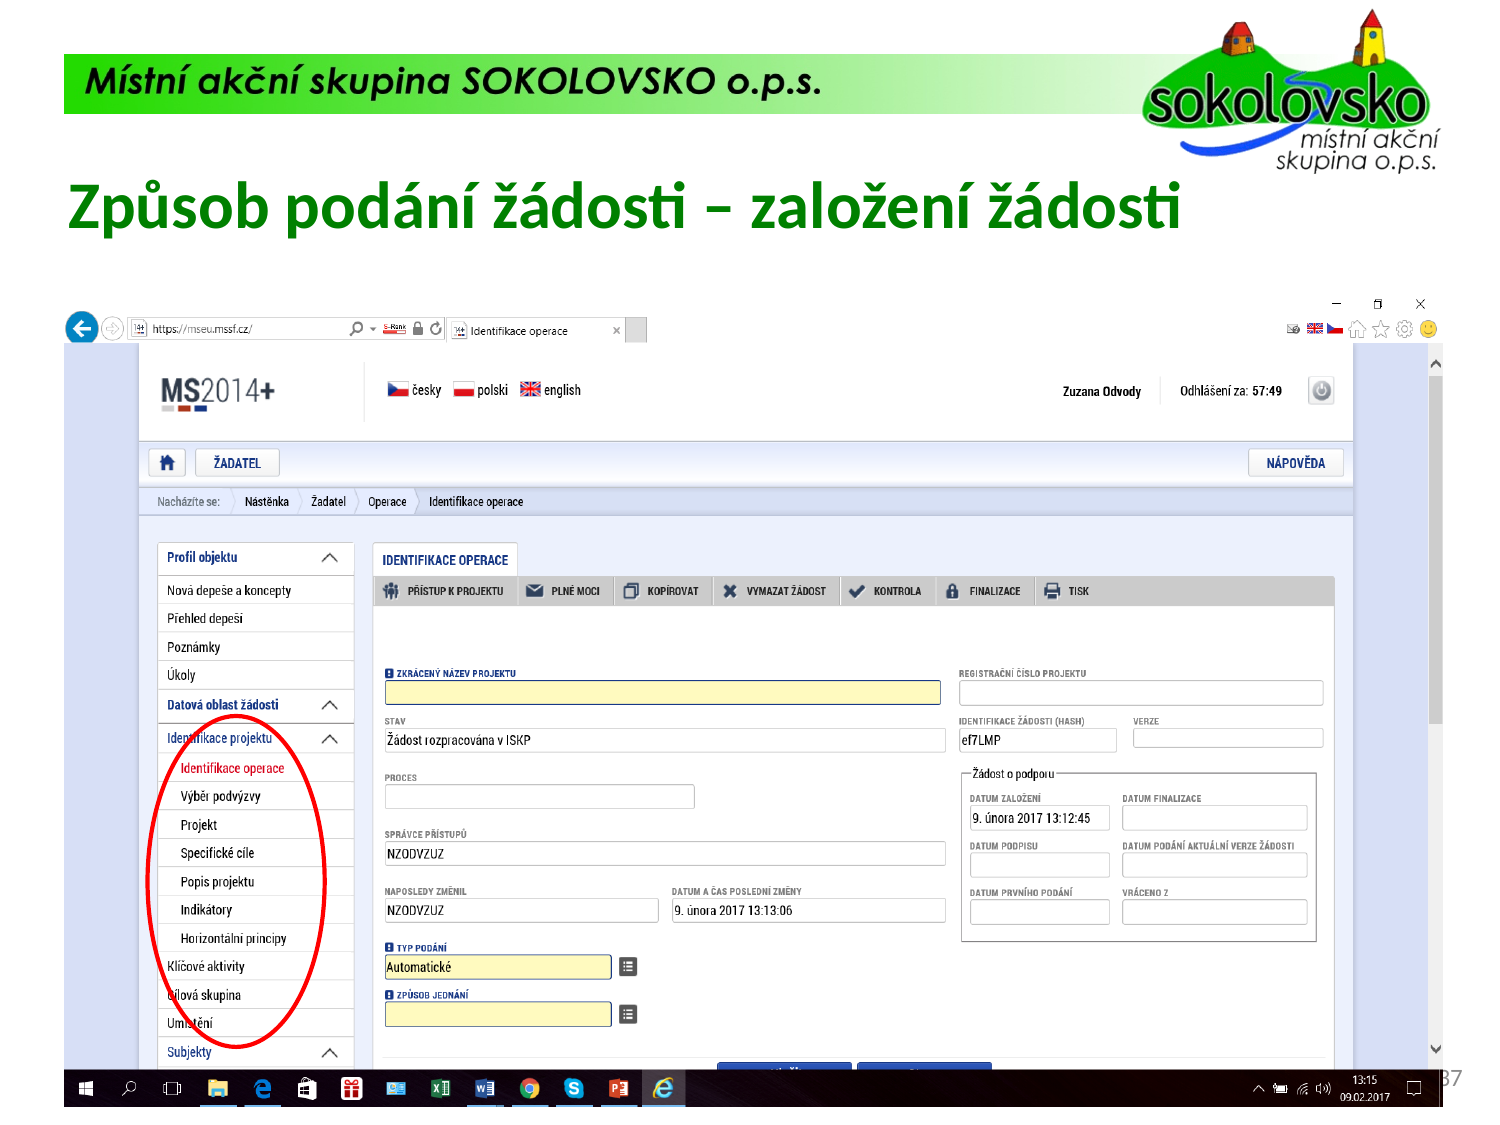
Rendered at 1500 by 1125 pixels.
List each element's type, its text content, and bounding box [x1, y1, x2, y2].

title Způsob podání žádosti – založení žádosti [53, 137, 1404, 268]
picture [64, 290, 1443, 1107]
picture [64, 0, 1455, 197]
slide_number 37 [1448, 1046, 1478, 1107]
